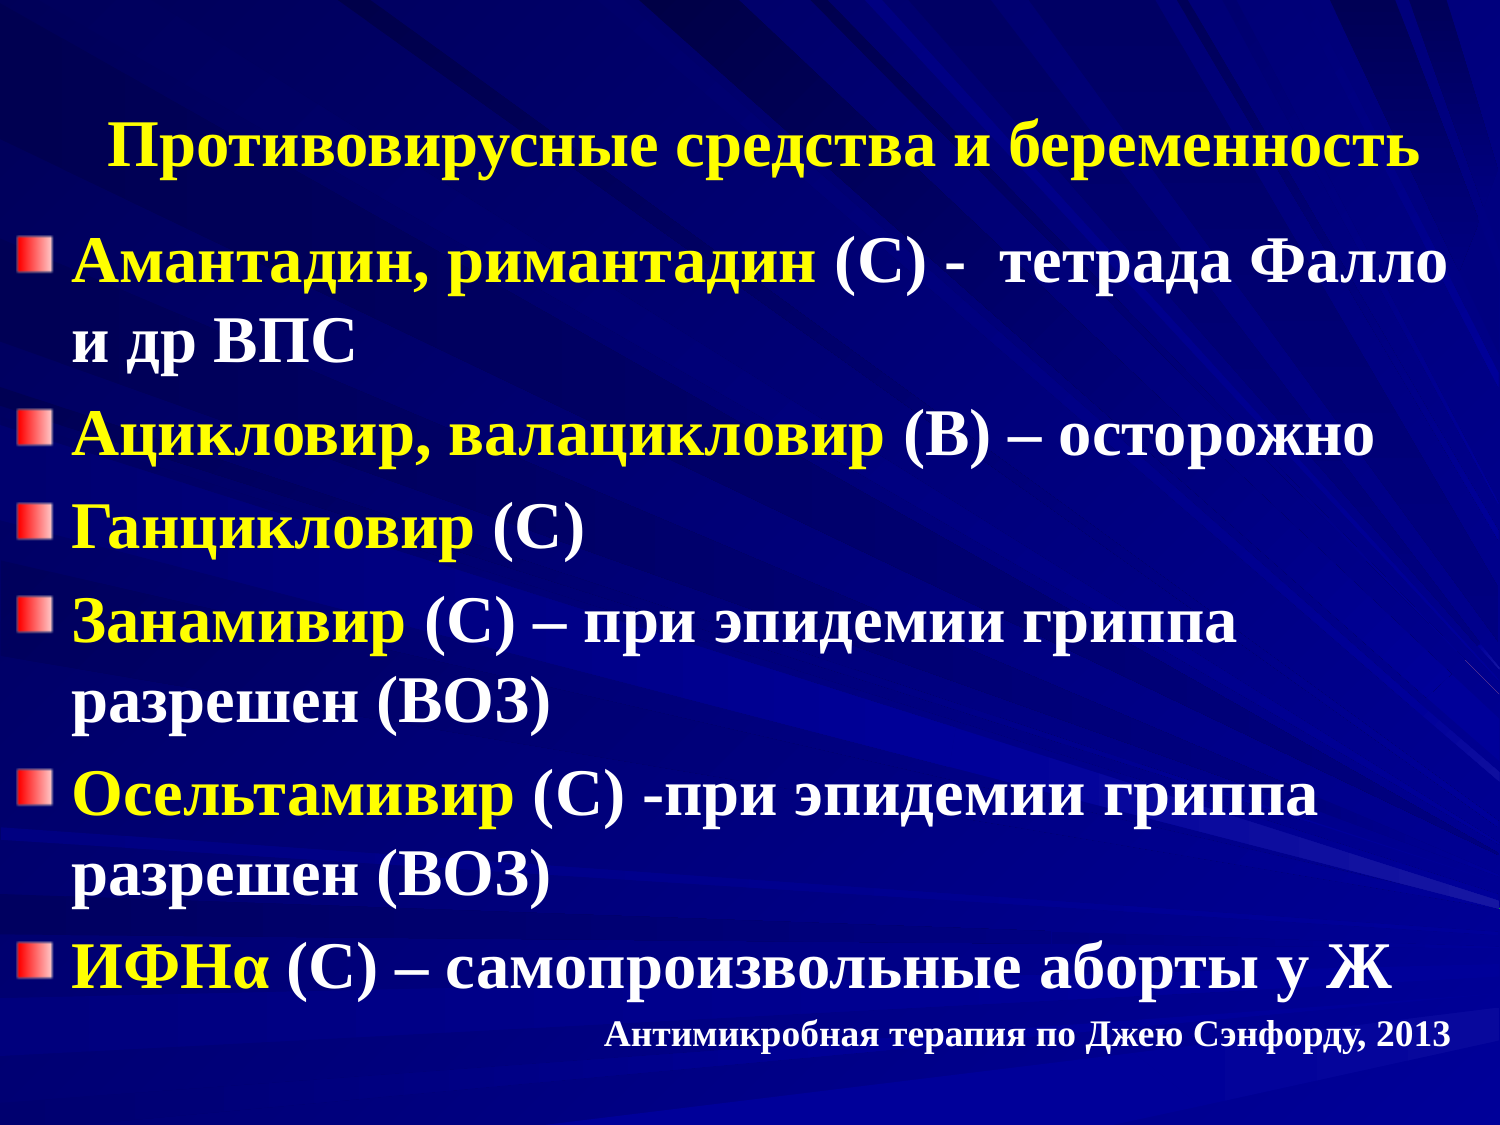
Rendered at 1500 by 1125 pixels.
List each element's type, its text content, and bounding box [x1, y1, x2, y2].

picture [15, 407, 57, 450]
title Противовирусные средства и беременность [29, 45, 1500, 207]
picture [15, 234, 57, 277]
list Амантадин, римантадин (С) - тетрада Фалло и др ВПС Ацикловир, валацикловир (В) – осторожно Ганцикловир (С) Занамивир (С) – при эпидемии гриппа разрешен (ВОЗ) Осельтамивир (С) -при эпидемии гриппа разрешен (ВОЗ) ИФНα (С) – самопроизвольные аборты у Ж Антимикробная терапия по Джею Сэнфорду, 2013 [0, 207, 1500, 1125]
picture [15, 501, 57, 544]
picture [15, 594, 57, 637]
picture [15, 940, 57, 983]
picture [15, 767, 57, 810]
